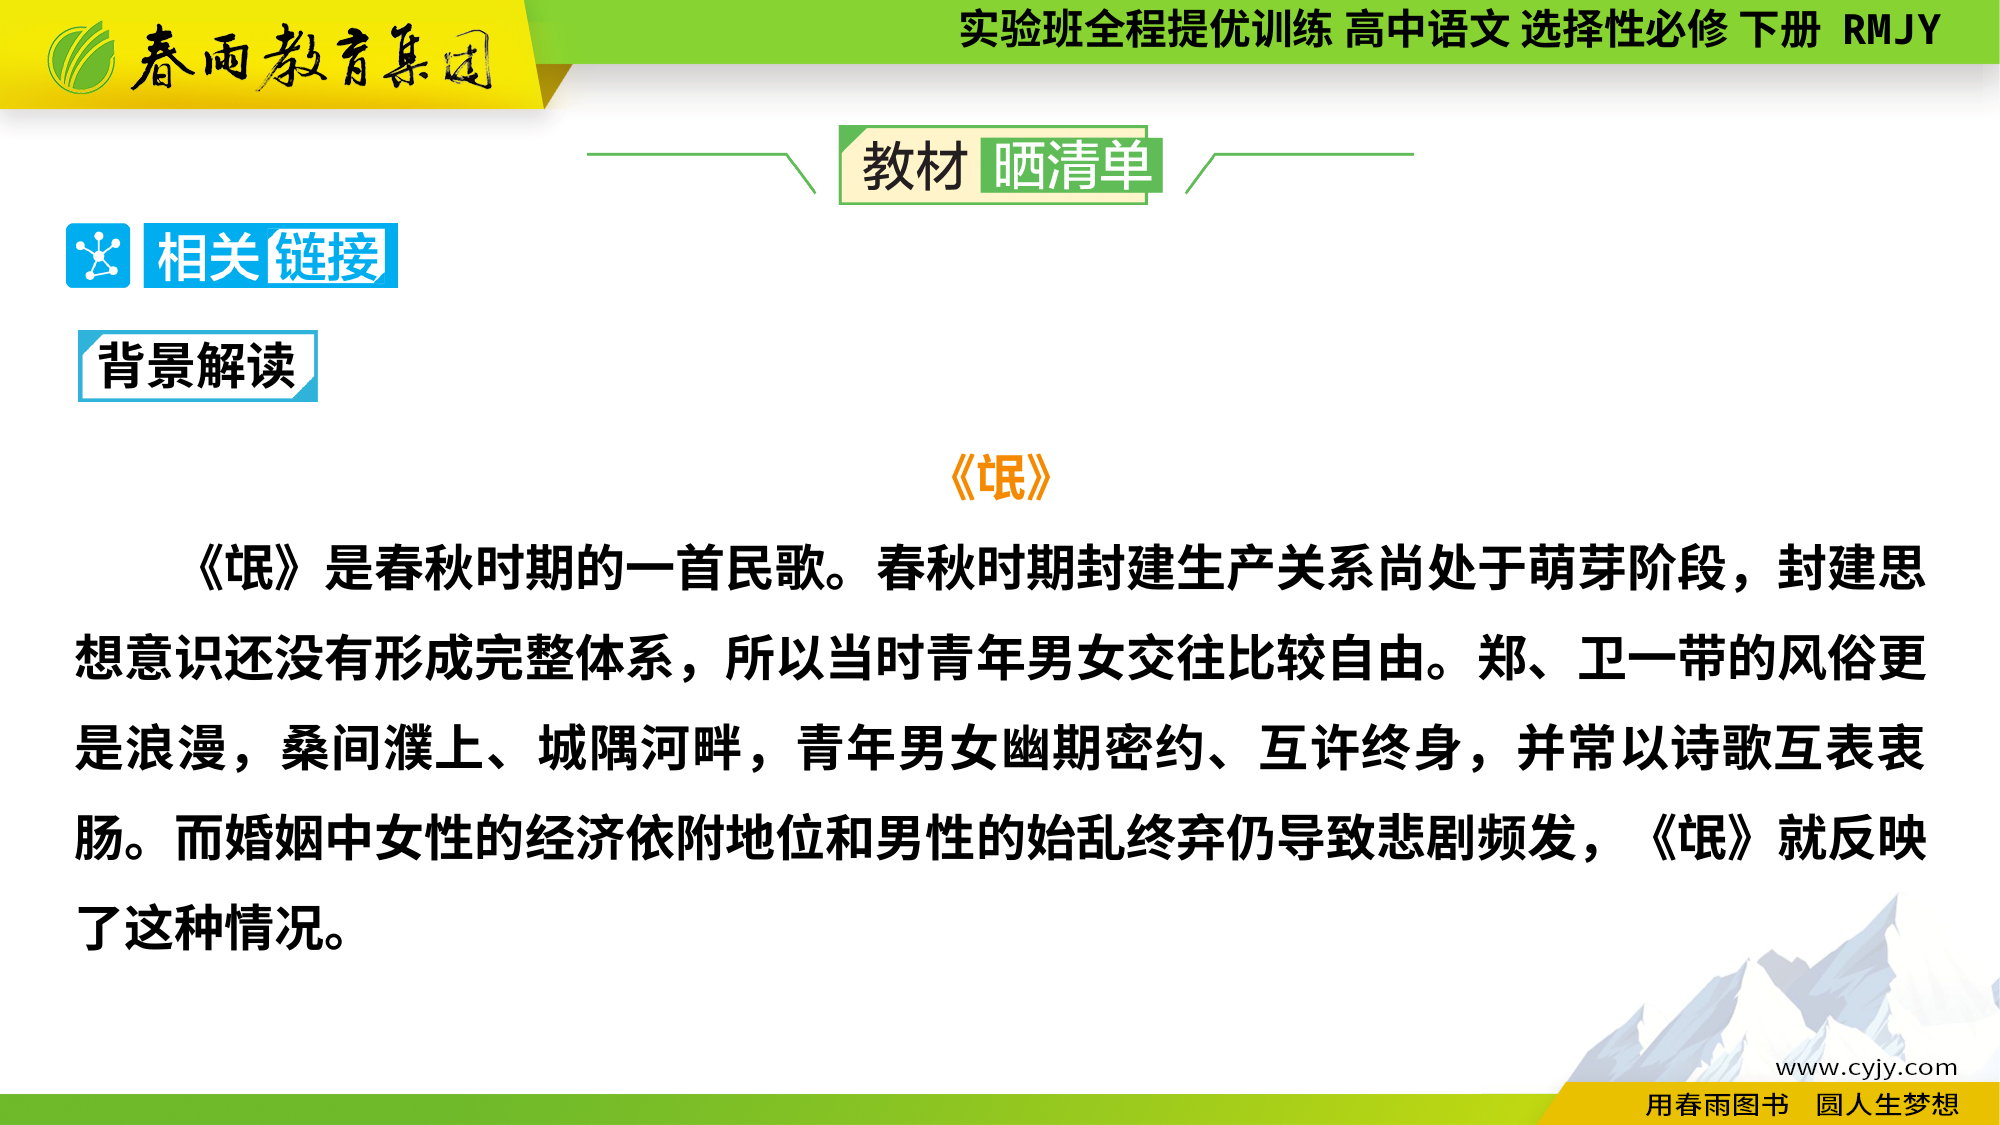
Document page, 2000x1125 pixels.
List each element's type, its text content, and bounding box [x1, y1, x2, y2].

picture [0, 0, 2000, 1125]
list 《氓》 《氓》是春秋时期的一首民歌。春秋时期封建生产关系尚处于萌芽阶段，封建思想意识还没有形成完整体系，所以当时青年男女交往比较自由。郑、卫一带的风俗更是浪漫，桑间濮上、城隅河畔，青年男女幽期密约、互许终身，并常以诗歌互表衷肠。而婚姻中女性的经济依附地位和男性的始乱终弃仍导致悲剧频发，《氓》就反映了这种情况。 [59, 408, 1944, 958]
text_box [78, 326, 319, 404]
